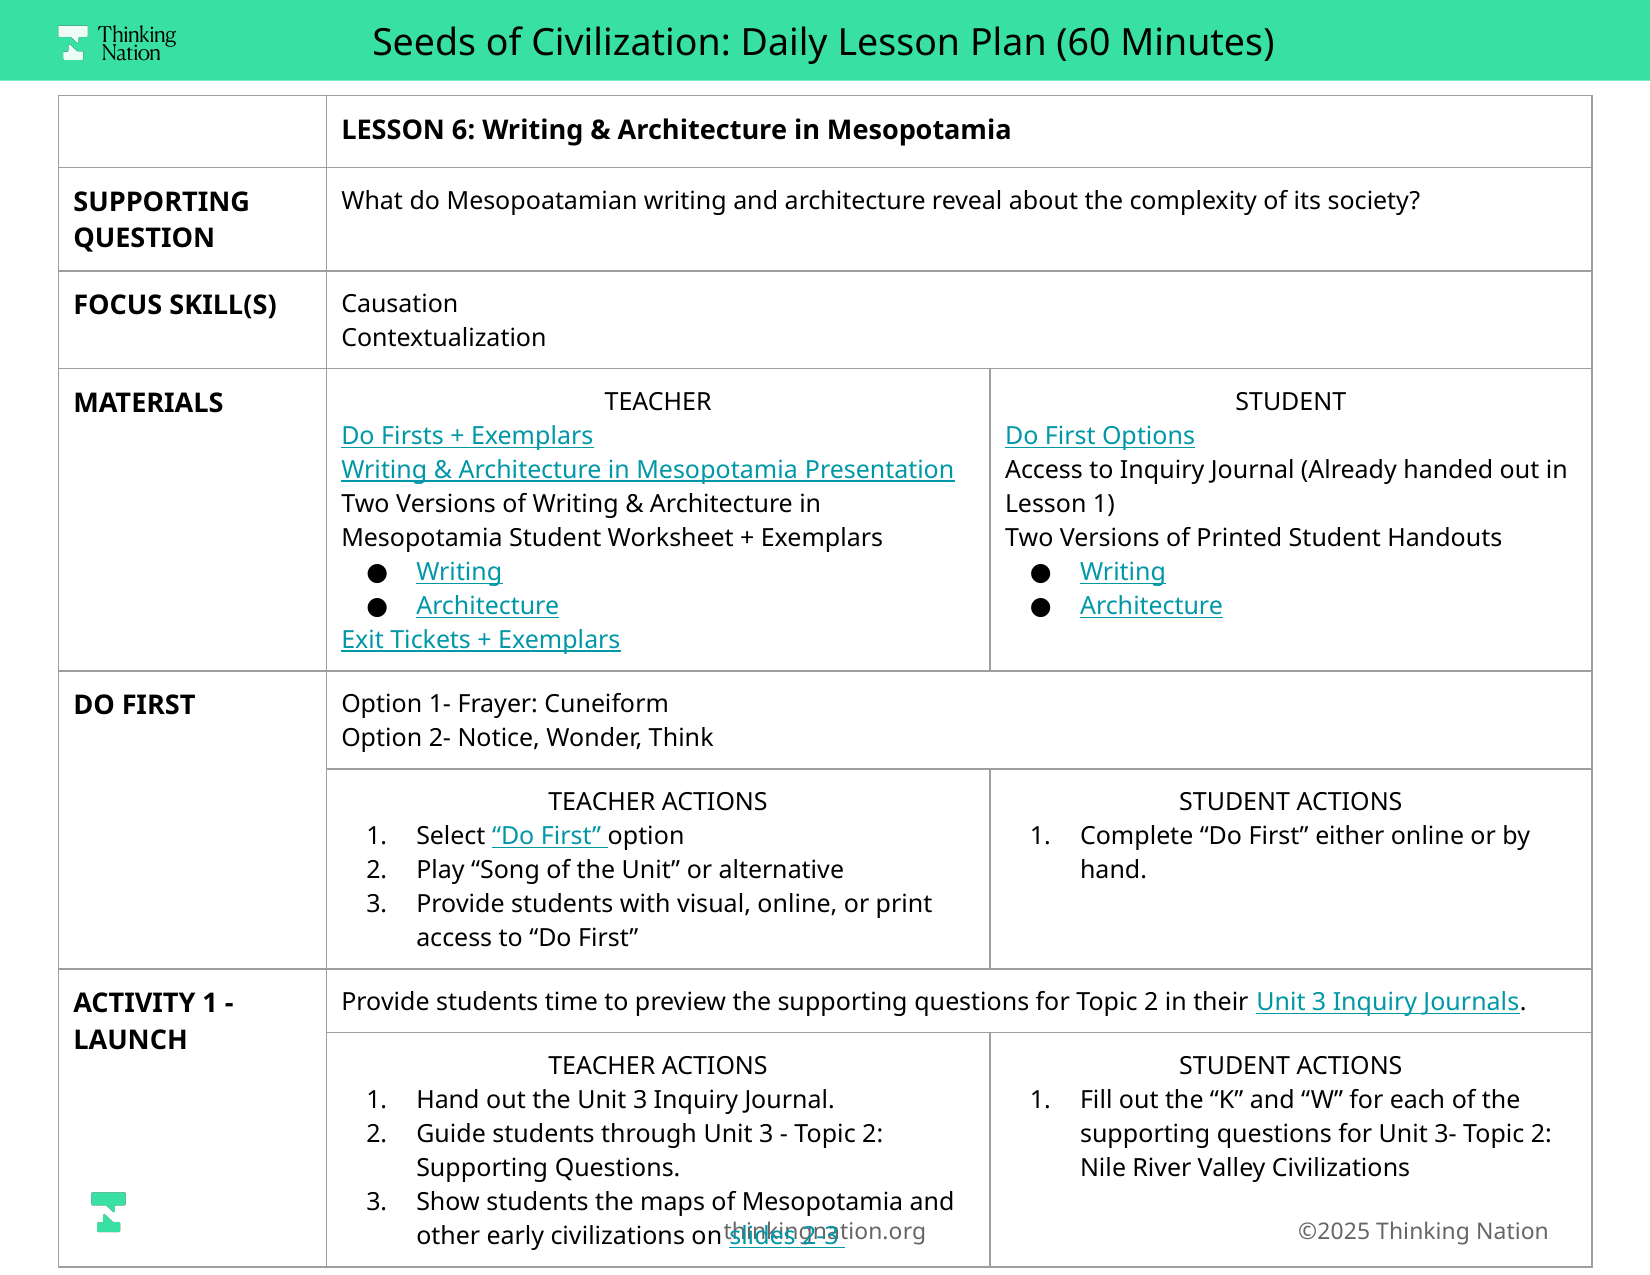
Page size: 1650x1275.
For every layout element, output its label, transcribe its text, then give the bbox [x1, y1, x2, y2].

table_cell Causation Contextualization [327, 272, 1591, 368]
table_cell TEACHER ACTIONS Hand out the Unit 3 Inquiry Journal. Guide students through Unit 3 - Topic 2: Supporting Questions. Show students the maps of Mesopotamia and other early civilizations on slides 2-3 [327, 1033, 989, 1266]
table_cell ACTIVITY 1 - LAUNCH [59, 970, 326, 1266]
table_cell MATERIALS [59, 369, 326, 670]
table_cell FOCUS SKILL(S) [59, 272, 326, 368]
table_cell STUDENT ACTIONS Complete “Do First” either online or by hand. [991, 770, 1591, 968]
table_cell Option 1- Frayer: Cuneiform Option 2- Notice, Wonder, Think [327, 672, 1591, 768]
table_cell SUPPORTING QUESTION [59, 168, 326, 270]
table_cell TEACHER Do Firsts + Exemplars Writing & Architecture in Mesopotamia Presentation Two Versions of Writing & Architecture in Mesopotamia Student Worksheet + Exemplars Writing Architecture Exit Tickets + Exemplars [327, 369, 989, 670]
table_cell What do Mesopoatamian writing and architecture reveal about the complexity of its society? [327, 168, 1591, 270]
table_header [59, 96, 326, 167]
table_cell STUDENT ACTIONS Fill out the “K” and “W” for each of the supporting questions for Unit 3- Topic 2: Nile River Valley Civilizations [991, 1033, 1591, 1266]
table_cell TEACHER ACTIONS Select “Do First” option Play “Song of the Unit” or alternative Provide students with visual, online, or print access to “Do First” [327, 770, 989, 968]
table_cell STUDENT Do First Options Access to Inquiry Journal (Already handed out in Lesson 1) Two Versions of Printed Student Handouts Writing Architecture [991, 369, 1591, 670]
picture [80, 1184, 136, 1240]
picture [45, 14, 180, 85]
table_cell Provide students time to preview the supporting questions for Topic 2 in their Unit 3 Inquiry Journals. [327, 970, 1591, 1032]
table_header LESSON 6: Writing & Architecture in Mesopotamia [327, 96, 1591, 167]
text_box Seeds of Civilization: Daily Lesson Plan (60 Minutes) [0, 0, 1650, 81]
table_cell DO FIRST [59, 672, 326, 968]
